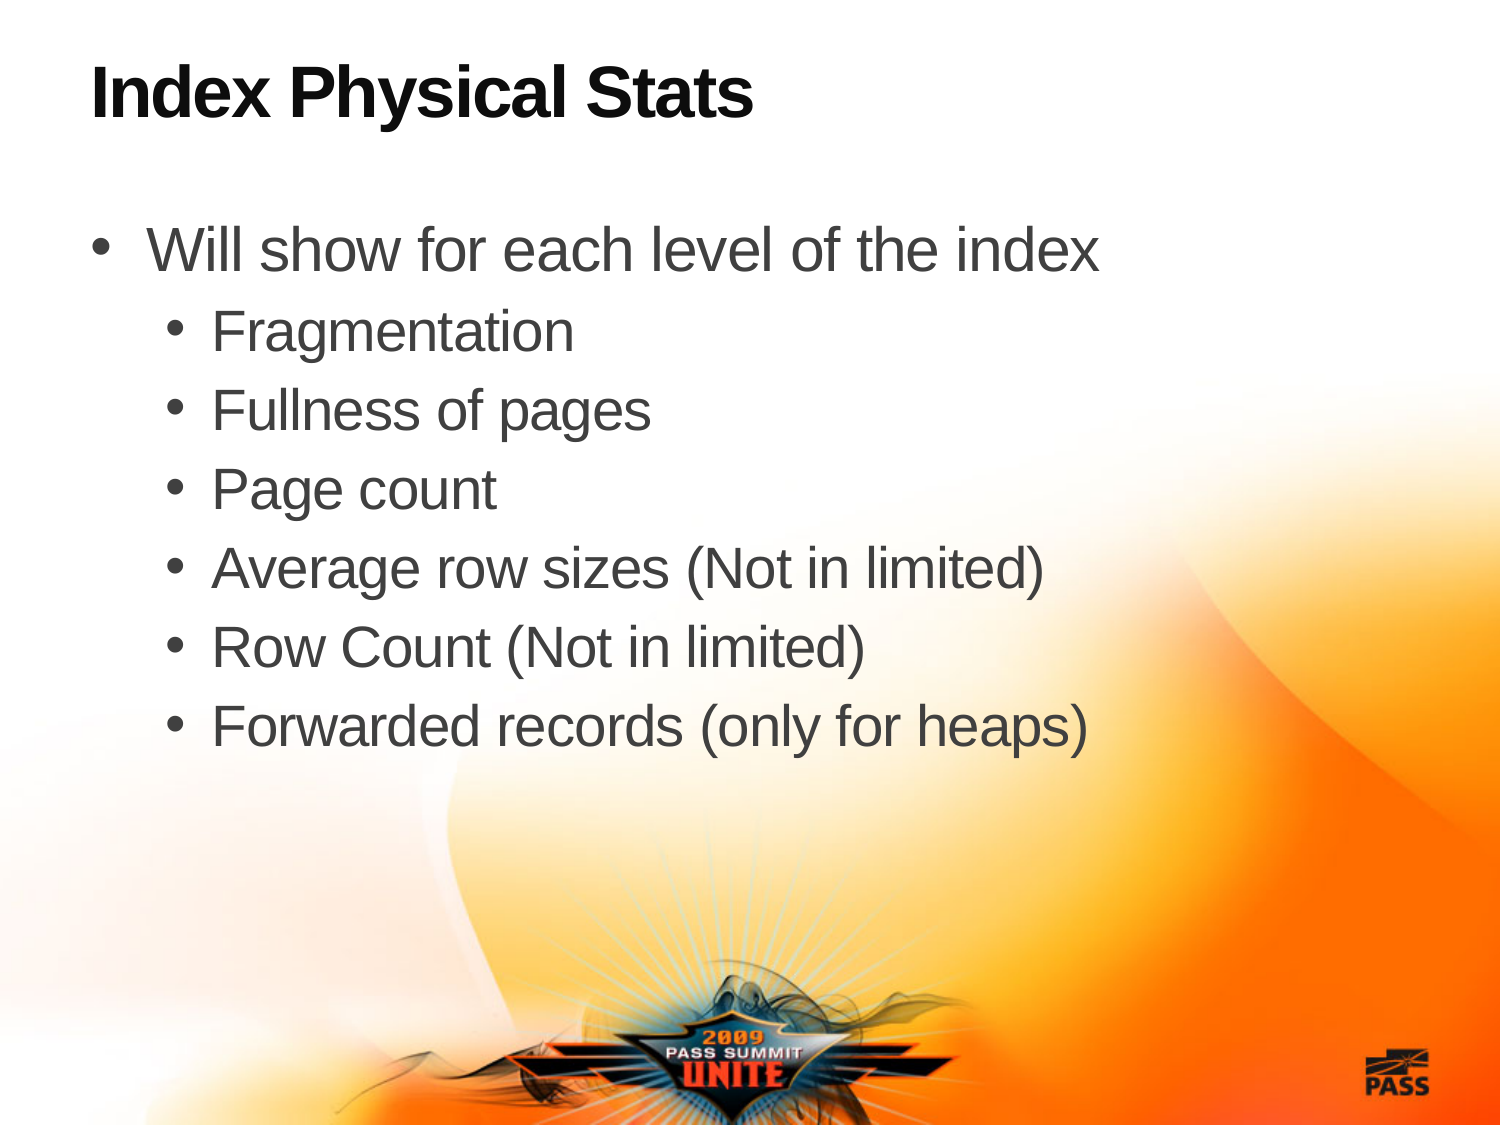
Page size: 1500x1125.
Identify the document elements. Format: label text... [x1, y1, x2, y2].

list Will show for each level of the index Fragmentation Fullness of pages Page count Average row sizes (Not in limited) Row Count (Not in limited) Forwarded records (only for heaps) [75, 200, 1425, 1020]
title Index Physical Stats [75, 49, 1425, 200]
footer [74, 1042, 488, 1103]
picture [0, 0, 1500, 1125]
